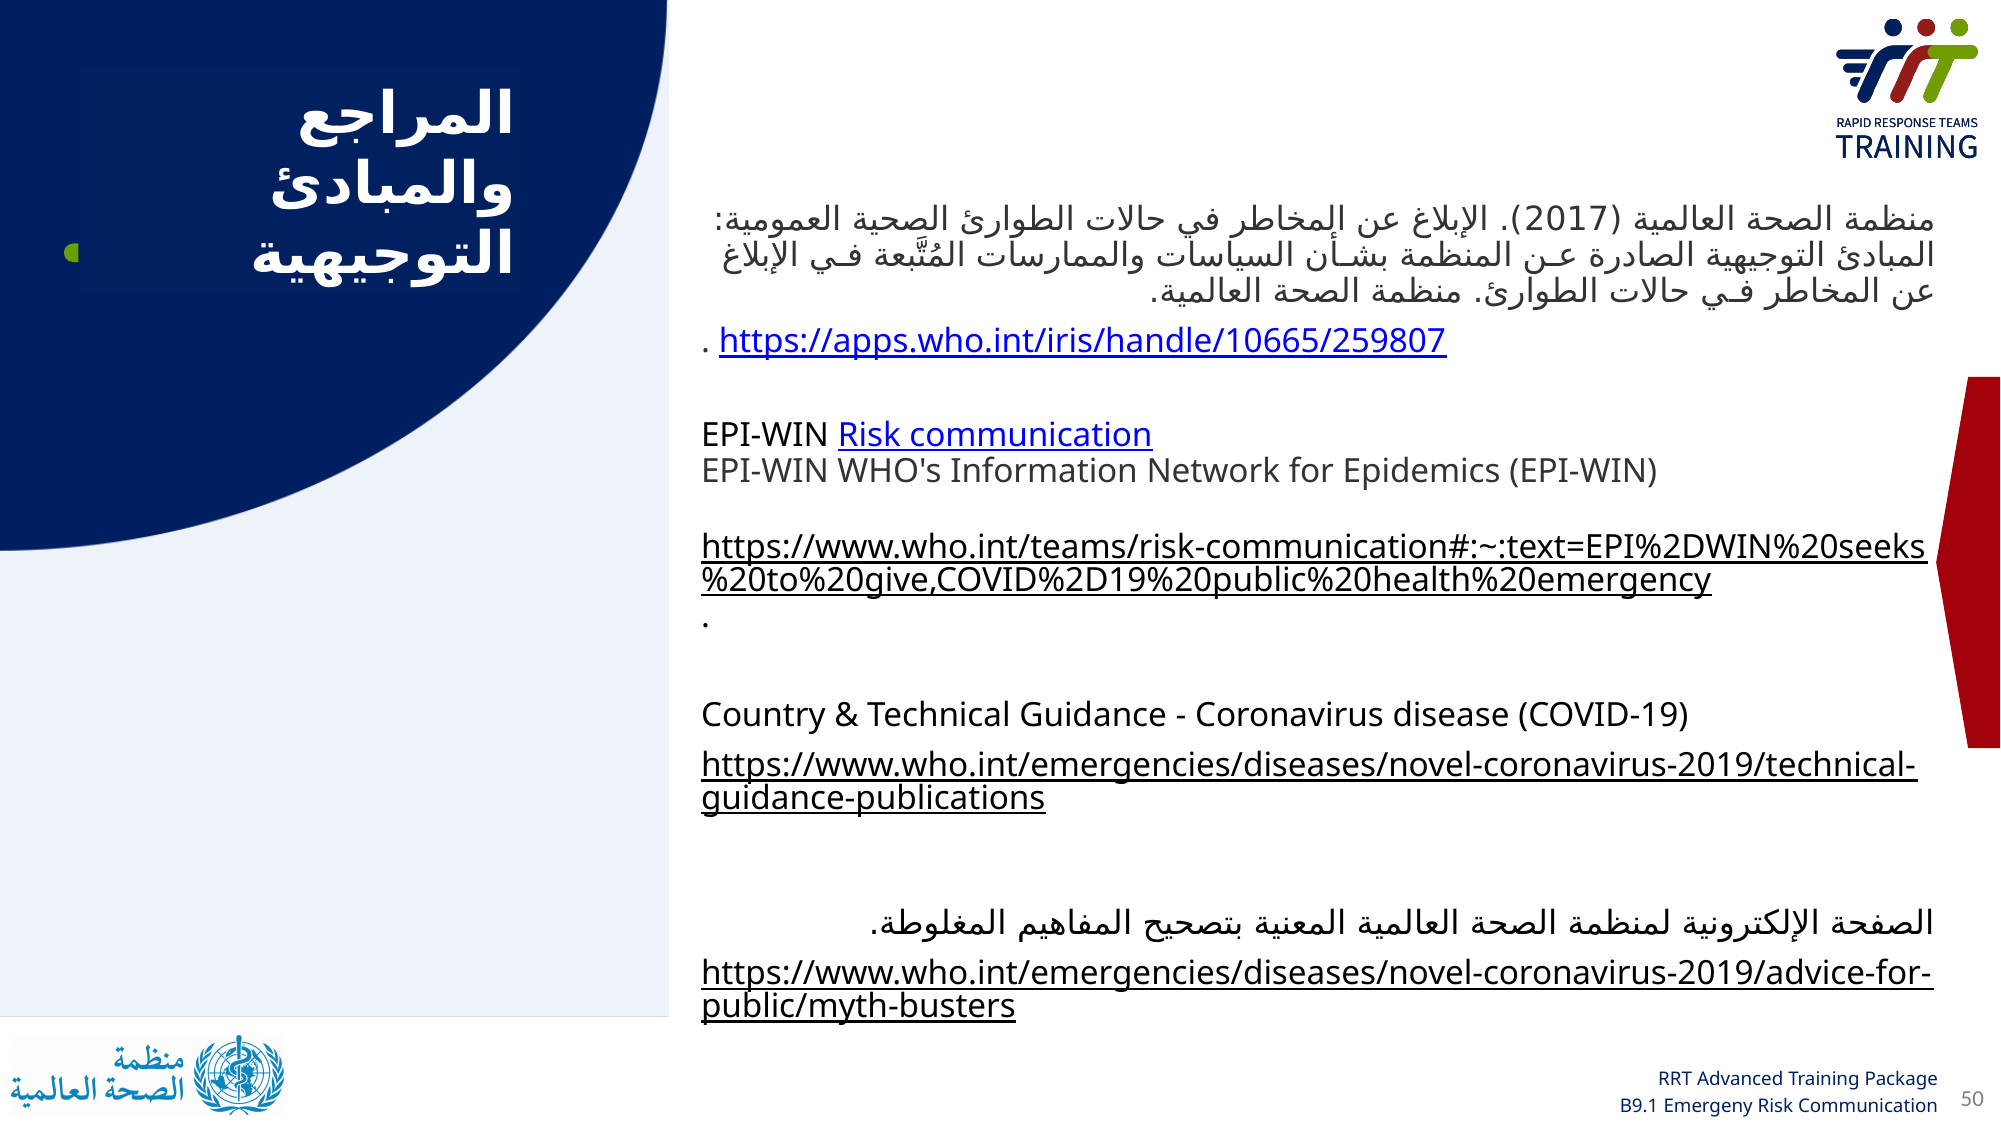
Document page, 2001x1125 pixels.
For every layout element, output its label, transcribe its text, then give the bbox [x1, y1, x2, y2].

list منظمة الصحة العالمية (2017). الإبلاغ عن المخاطر في حالات الطوارئ الصحية العمومية: المبادئ التوجيهية الصادرة عـن المنظمة بشـأن السياسات والممارسات المُتَّبعة فـي الإبلاغ عن المخاطر فـي حالات الطوارئ. منظمة الصحة العالمية. . https://apps.who.int/iris/handle/10665/259807 EPI-WIN Risk communication EPI-WIN WHO's Information Network for Epidemics (EPI-WIN) https://www.who.int/teams/risk-communication#:~:text=EPI%2DWIN%20seeks%20to%20give,COVID%2D19%20public%20health%20emergency. Country & Technical Guidance - Coronavirus disease (COVID-19) https://www.who.int/emergencies/diseases/novel-coronavirus-2019/technical-guidance-publications الصفحة الإلكترونية لمنظمة الصحة العالمية المعنية بتصحيح المفاهيم المغلوطة‏. https://www.who.int/emergencies/diseases/novel-coronavirus-2019/advice-for-public/myth-busters [700, 201, 1937, 1049]
picture [241, 1050, 247, 1059]
picture [0, 0, 669, 1018]
picture [11, 1035, 284, 1115]
text_box المراجع والمبادئ التوجيهية [78, 67, 524, 293]
picture [1835, 19, 1978, 167]
